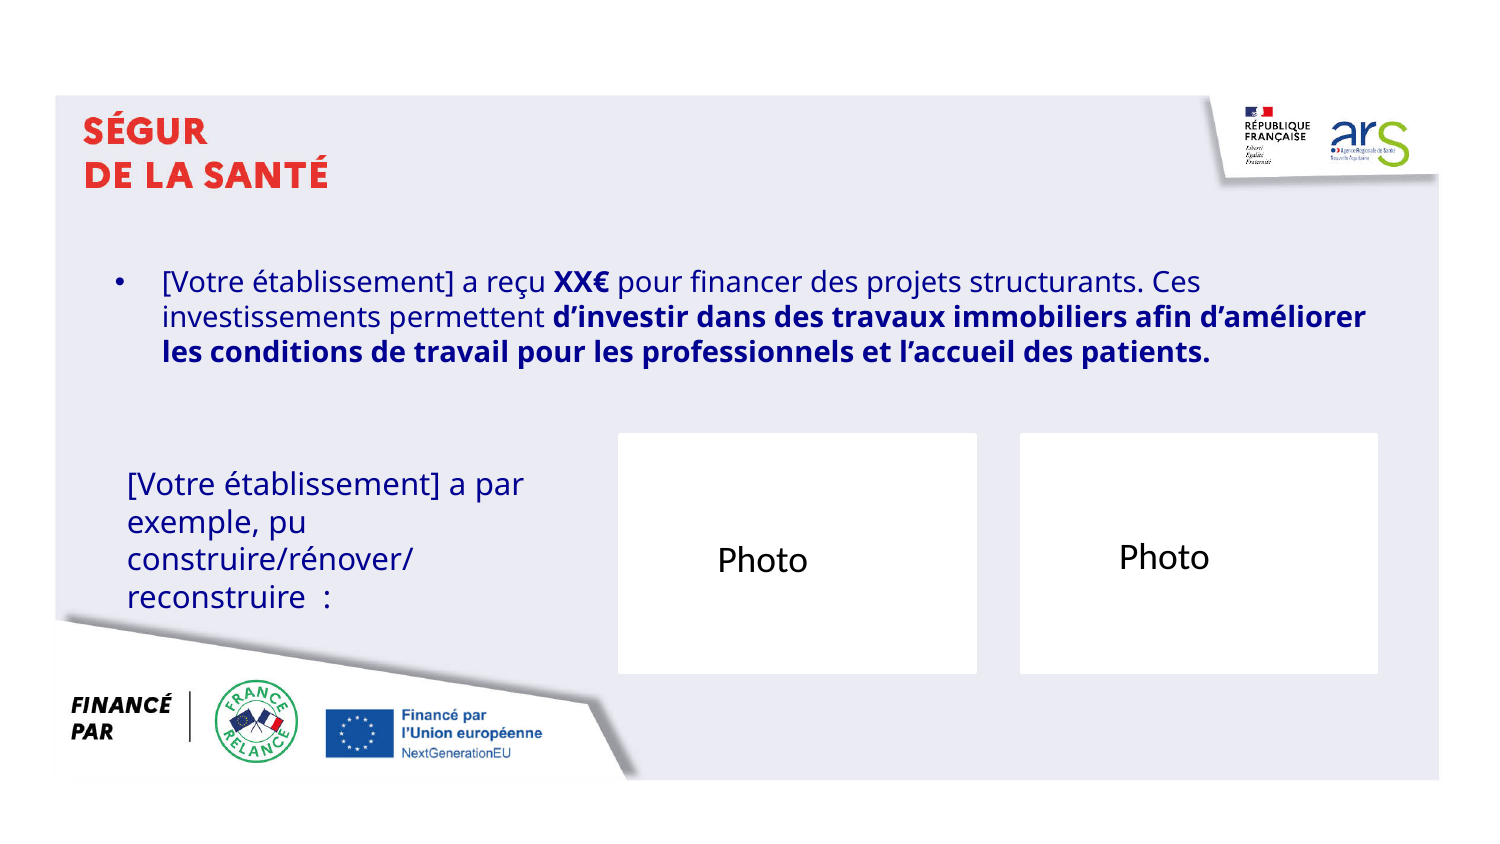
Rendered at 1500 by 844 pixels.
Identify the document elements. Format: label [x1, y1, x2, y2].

picture [11, 51, 1483, 824]
